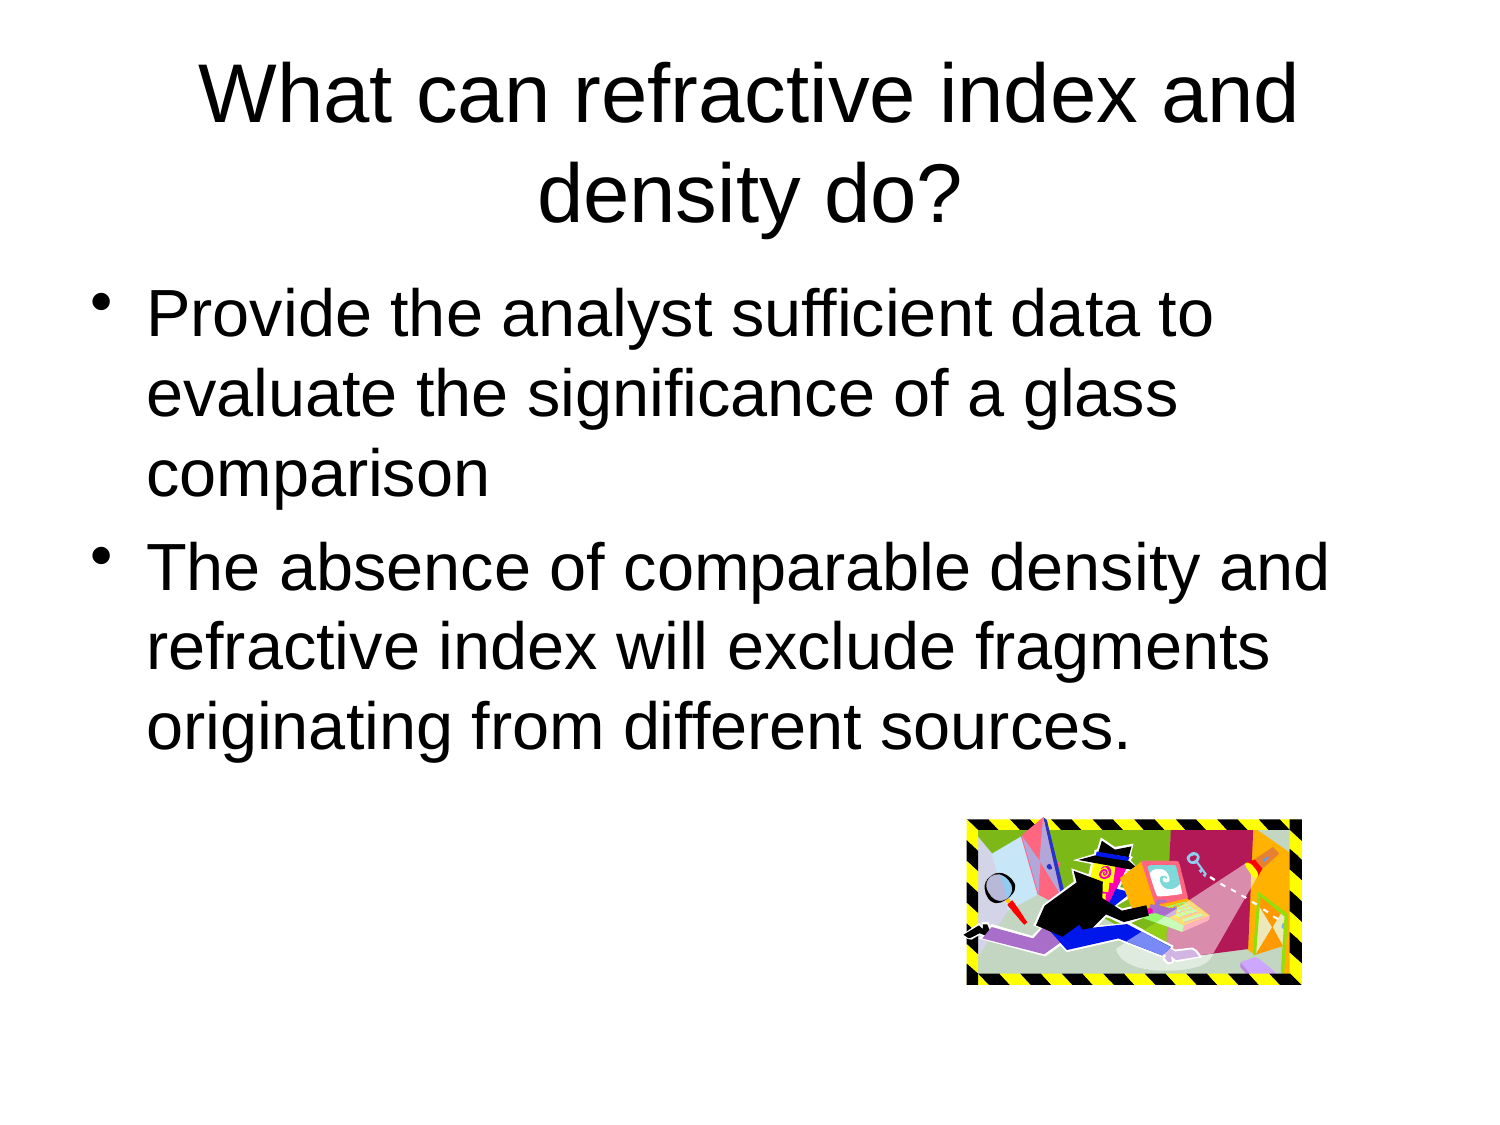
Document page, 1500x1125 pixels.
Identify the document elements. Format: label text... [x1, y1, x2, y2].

picture [962, 812, 1307, 991]
title What can refractive index and density do? [75, 45, 1425, 233]
list Provide the analyst sufficient data to evaluate the significance of a glass comparison The absence of comparable density and refractive index will exclude fragments originating from different sources. [75, 262, 1425, 1005]
